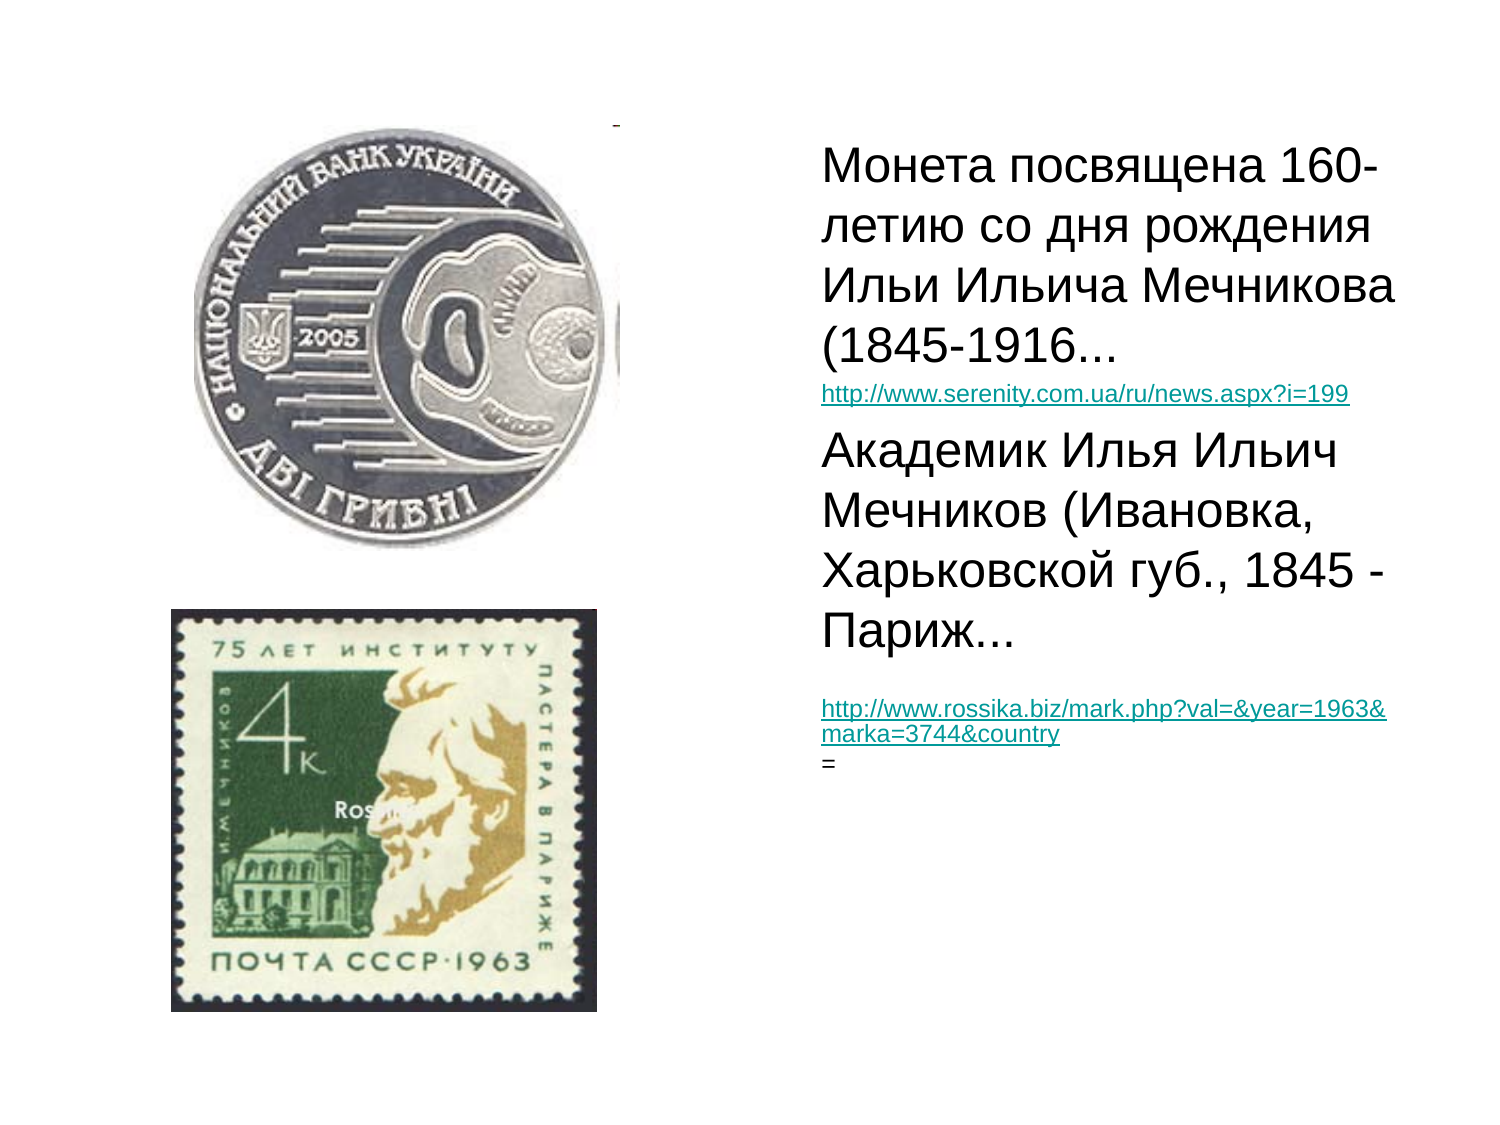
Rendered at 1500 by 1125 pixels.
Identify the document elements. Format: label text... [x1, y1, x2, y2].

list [170, 609, 597, 1012]
list Монета посвящена 160-летию со дня рождения Ильи Ильича Мечникова (1845-1916... http://www.serenity.com.ua/ru/news.aspx?i=199 Академик Илья Ильич Мечников (Ивановка, Харьковской губ., 1845 - Париж... http://www.rossika.biz/mark.php?val=&year=1963&marka=3744&country= [749, 125, 1413, 869]
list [194, 125, 621, 551]
